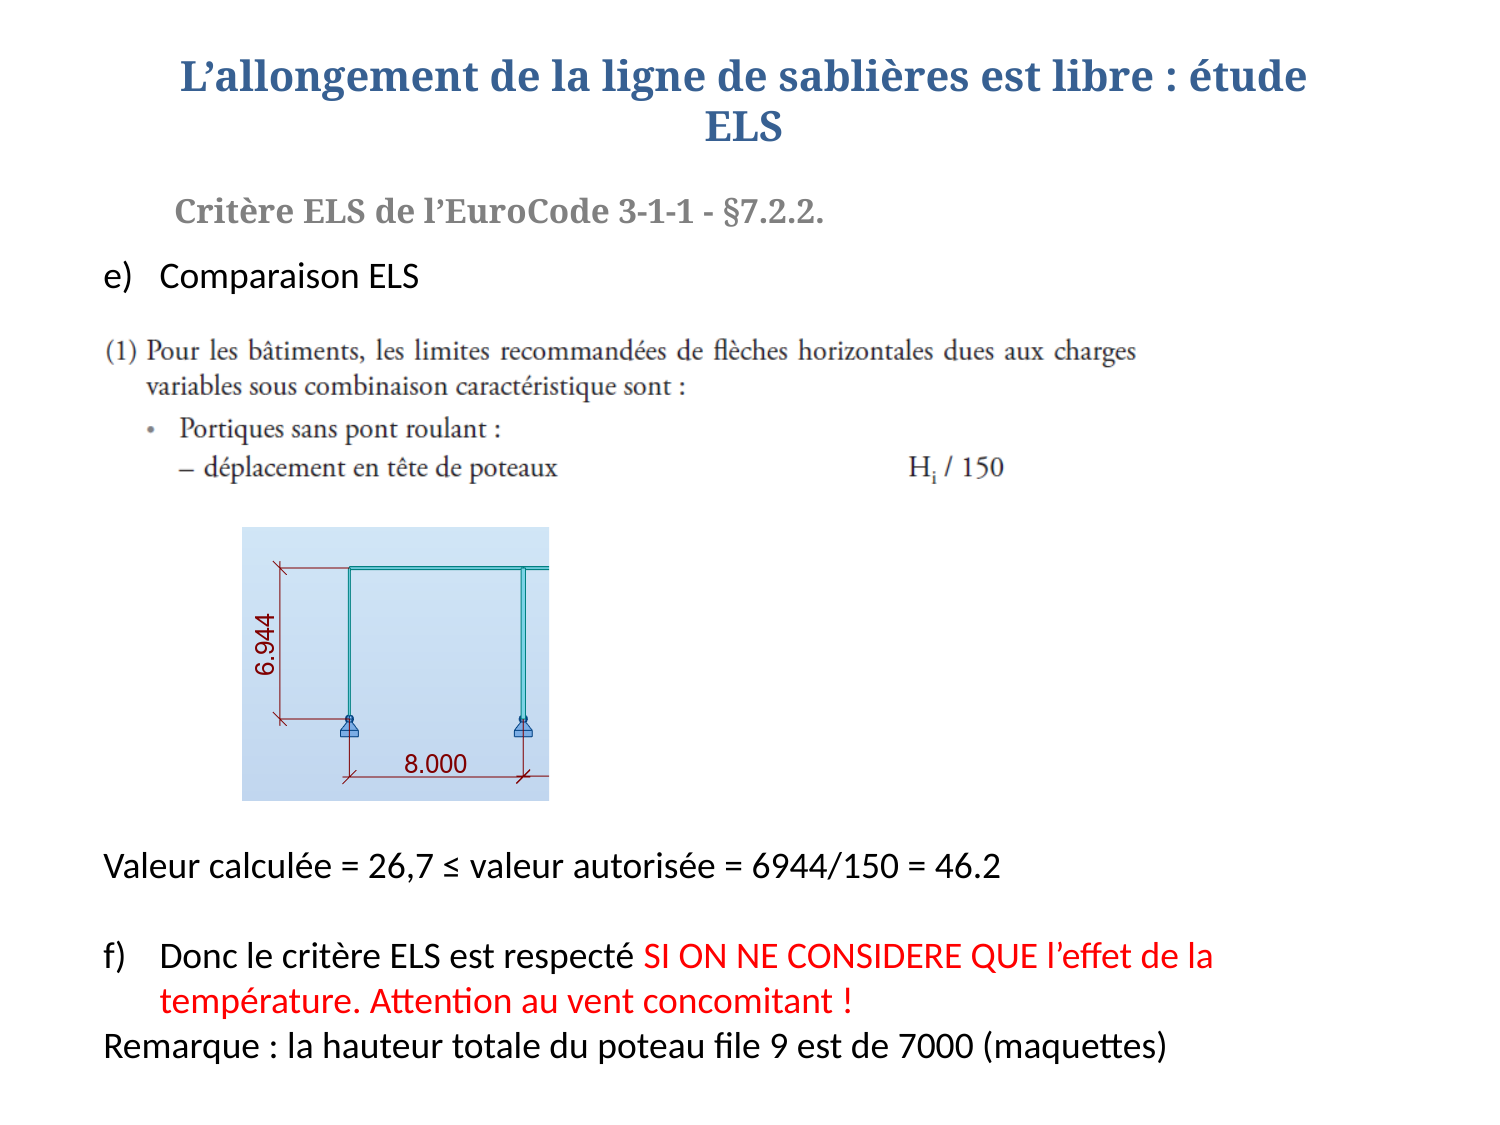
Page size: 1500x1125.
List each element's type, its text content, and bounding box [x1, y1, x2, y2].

text_box Valeur calculée = 26,7 ≤ valeur autorisée = 6944/150 = 46.2 Donc le critère ELS est respecté SI ON NE CONSIDERE QUE l’effet de la température. Attention au vent concomitant ! Remarque : la hauteur totale du poteau file 9 est de 7000 (maquettes) [88, 834, 1424, 1074]
picture [241, 526, 550, 802]
text_box L’allongement de la ligne de sablières est libre : étude ELS Critère ELS de l’EuroCode 3-1-1 - §7.2.2. [159, 42, 1329, 238]
picture [100, 325, 1157, 489]
text_box Comparaison ELS [88, 243, 1424, 304]
